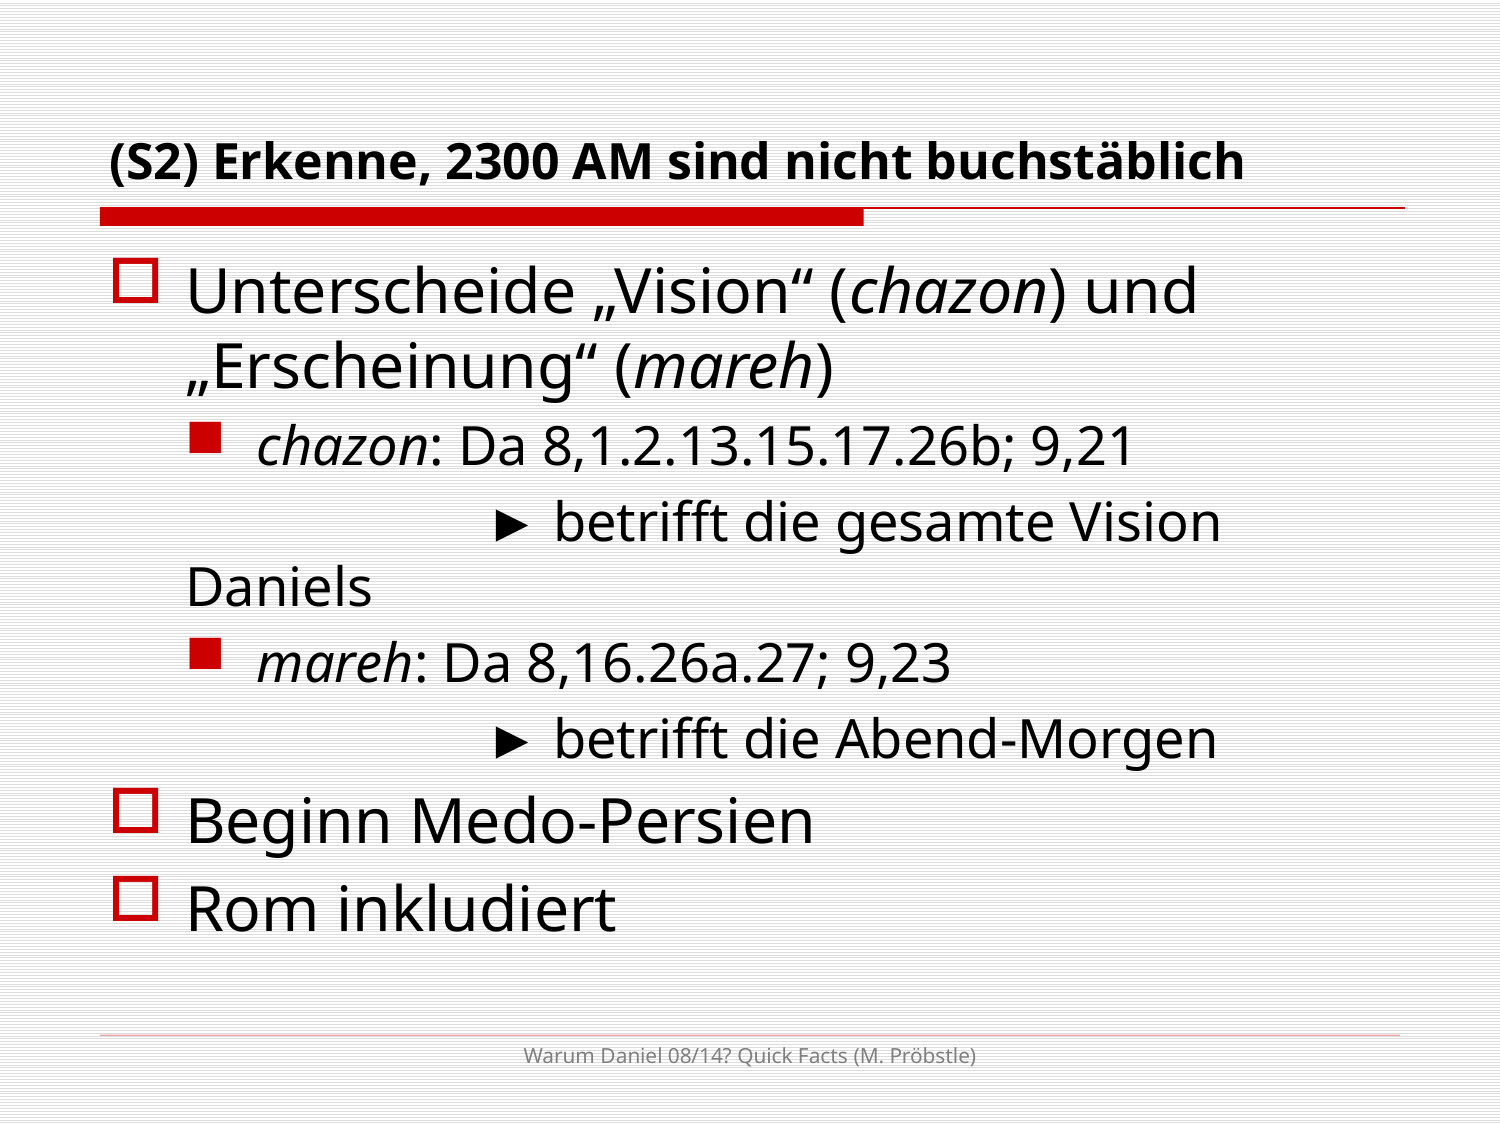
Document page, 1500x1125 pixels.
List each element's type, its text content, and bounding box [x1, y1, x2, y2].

title (S2) Erkenne, 2300 AM sind nicht buchstäblich [94, 50, 1407, 197]
list Unterscheide „Vision“ (chazon) und „Erscheinung“ (mareh) chazon: Da 8,1.2.13.15.17.26b; 9,21 ► betrifft die gesamte Vision Daniels mareh: Da 8,16.26a.27; 9,23 ► betrifft die Abend-Morgen Beginn Medo-Persien Rom inkludiert [92, 243, 1406, 1024]
footer Warum Daniel 08/14? Quick Facts (M. Pröbstle) [419, 1035, 1081, 1103]
